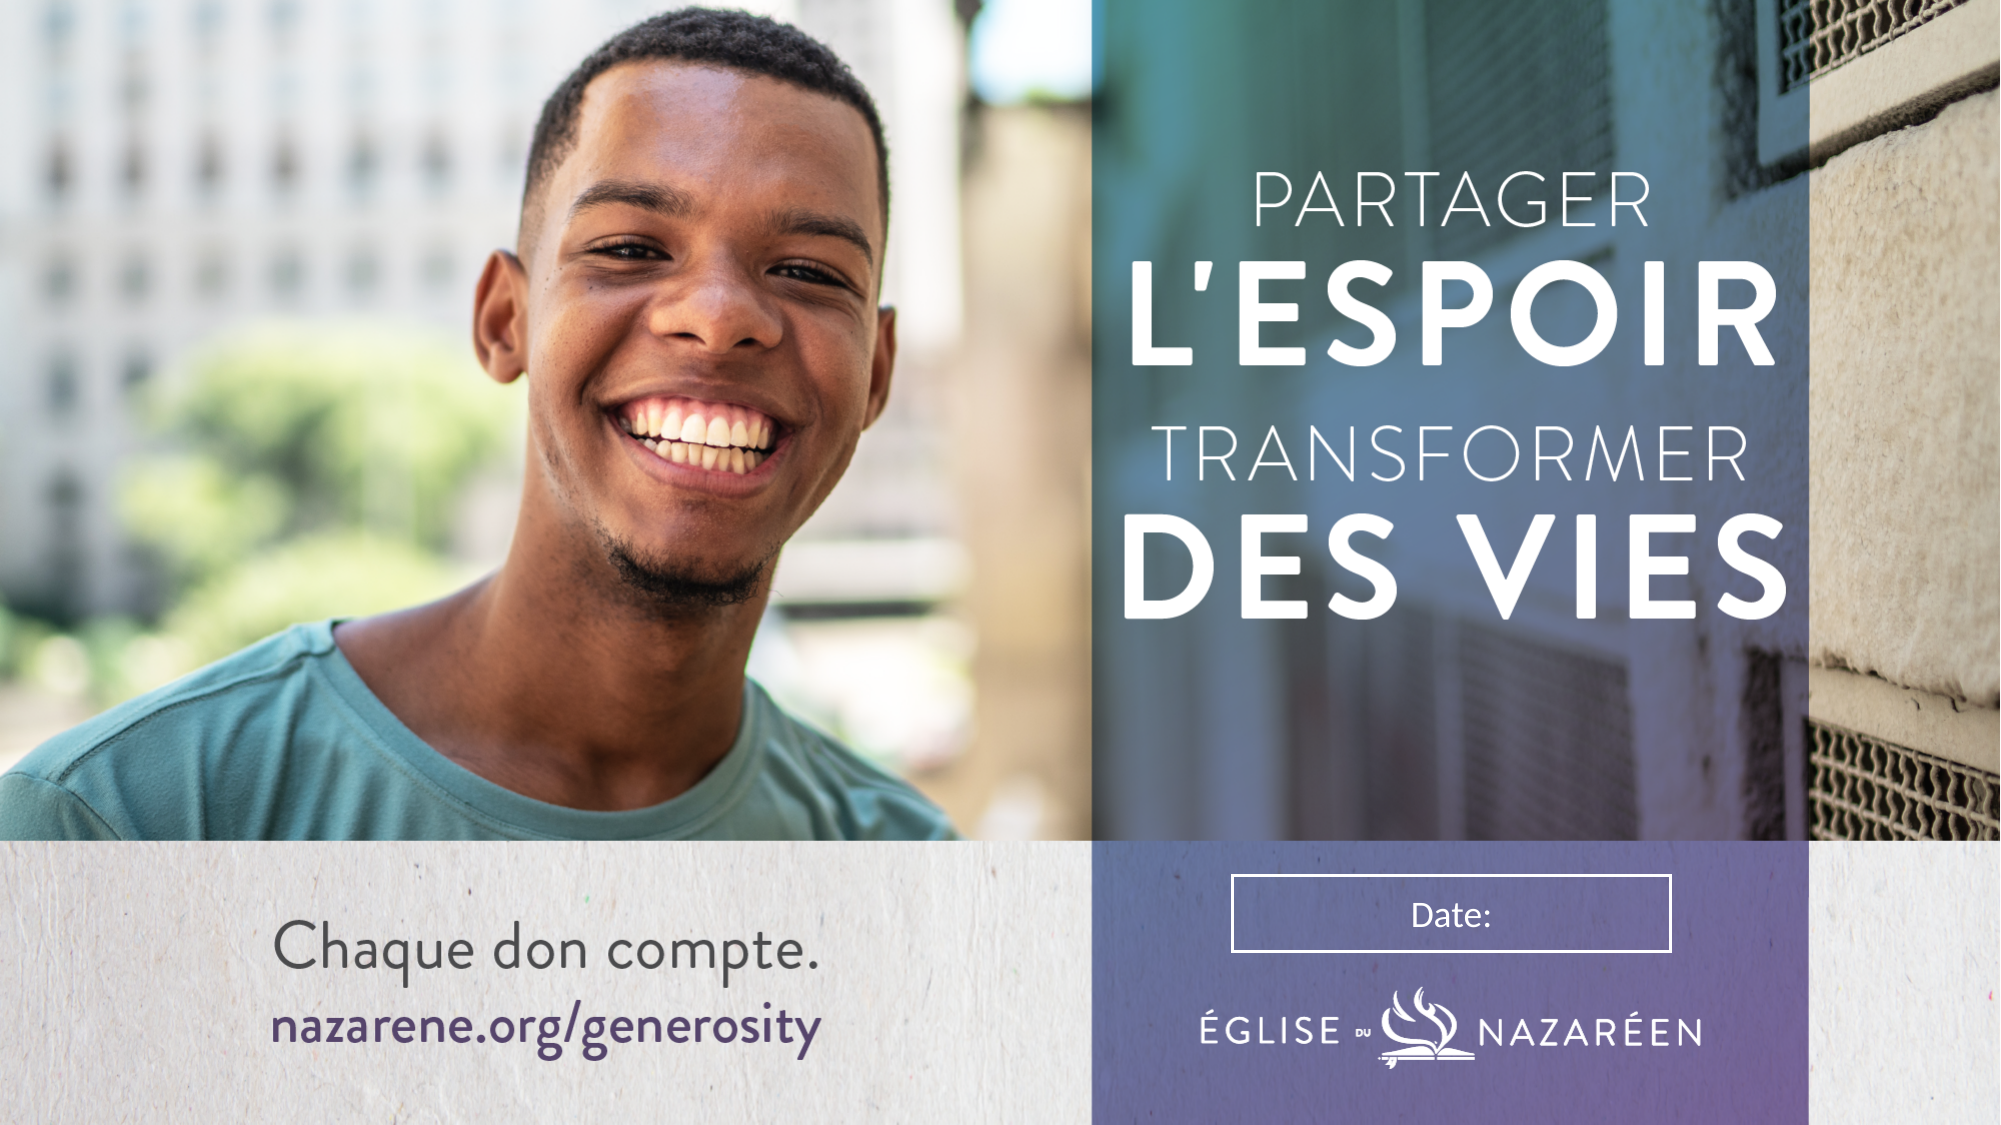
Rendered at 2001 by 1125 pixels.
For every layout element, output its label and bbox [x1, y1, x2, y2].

picture [0, 0, 2001, 1125]
text_box [1232, 874, 1672, 952]
